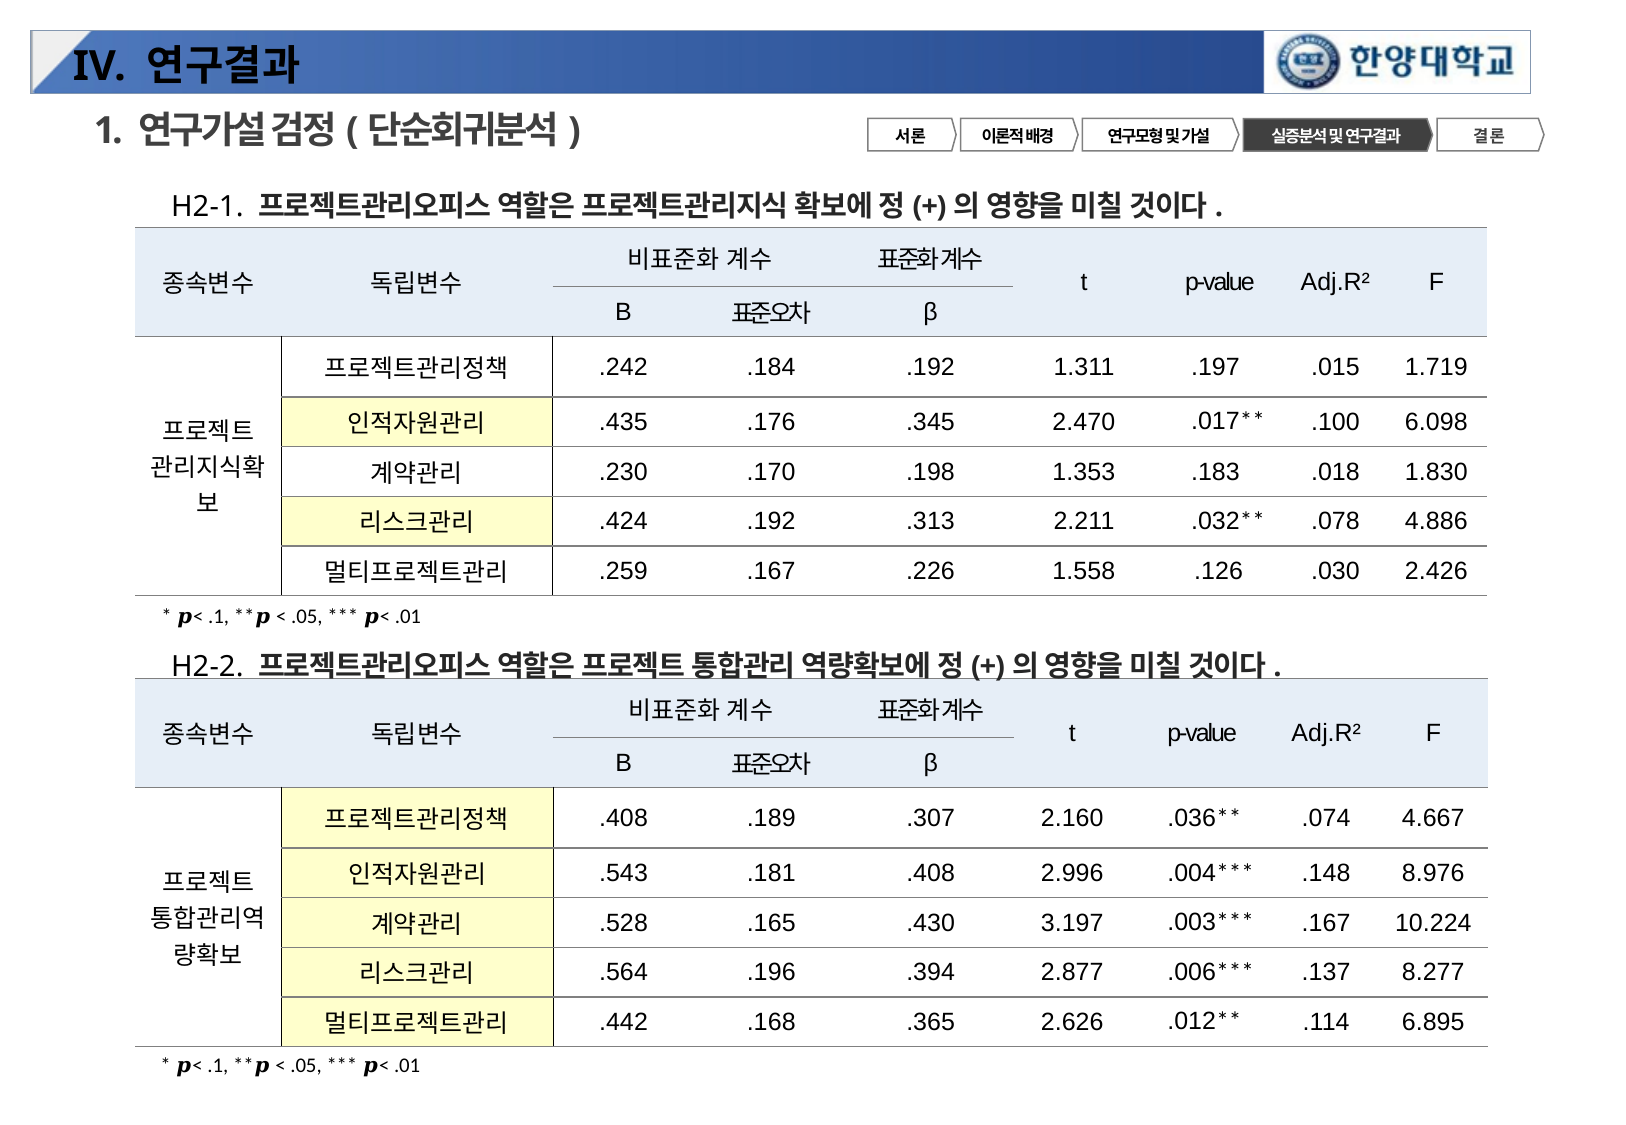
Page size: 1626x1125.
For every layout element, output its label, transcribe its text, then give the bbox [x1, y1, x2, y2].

table_cell .168 [695, 998, 848, 1039]
table_cell 2.160 [1014, 788, 1131, 847]
table_cell .181 [695, 849, 848, 897]
table_cell .017** [1155, 398, 1285, 446]
table_cell .528 [554, 898, 695, 947]
table_cell .242 [553, 337, 694, 396]
table_cell .184 [694, 337, 848, 396]
table_cell .230 [553, 447, 694, 496]
table_cell .430 [848, 898, 1014, 947]
table_cell 표준오차 [695, 738, 848, 787]
table_cell .004*** [1131, 849, 1273, 897]
table_cell 프로젝트 통합관리역량확보 [135, 788, 281, 1046]
table_cell .003*** [1131, 898, 1273, 947]
table_header Adj.R² [1285, 230, 1386, 336]
table_cell .036** [1131, 788, 1273, 847]
table_header 독립변수 [281, 690, 553, 787]
table_cell .012** [1131, 998, 1273, 1039]
table_cell .196 [695, 948, 848, 996]
table_header 표준화 계수 [848, 690, 1014, 737]
table_cell .226 [848, 547, 1013, 590]
table_cell 2.470 [1013, 398, 1155, 446]
table_cell .030 [1285, 547, 1386, 590]
table_cell 6.895 [1379, 998, 1488, 1039]
table_cell β [848, 738, 1014, 787]
table_header 비표준화 계수 [553, 690, 848, 737]
table_cell .424 [553, 497, 694, 545]
table_cell .197 [1155, 337, 1285, 396]
table_cell .170 [694, 447, 848, 496]
table_cell .345 [848, 398, 1013, 446]
table_cell 3.197 [1014, 898, 1131, 947]
table_cell .192 [848, 337, 1013, 396]
table_cell B [553, 287, 694, 336]
table_cell .442 [554, 998, 695, 1039]
table_cell .313 [848, 497, 1013, 545]
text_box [867, 118, 1544, 152]
table_cell .006*** [1131, 948, 1273, 996]
table_cell .165 [695, 898, 848, 947]
table_cell 멀티프로젝트관리 [282, 998, 553, 1039]
table_header t [1014, 690, 1131, 787]
table_cell .198 [848, 447, 1013, 496]
table_cell 6.098 [1386, 398, 1487, 446]
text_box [30, 30, 1531, 97]
table_cell 8.277 [1379, 948, 1488, 996]
table_cell .564 [554, 948, 695, 996]
table_cell 1.719 [1386, 337, 1487, 396]
table_cell 1.830 [1386, 447, 1487, 496]
table_header 독립변수 [281, 230, 553, 336]
table_cell 표준오차 [694, 287, 848, 336]
table_cell 2.211 [1013, 497, 1155, 545]
table_header Adj.R² [1273, 690, 1379, 787]
table_header 비표준화 계수 [553, 230, 848, 286]
text_box * 𝒑< .1, **𝒑 < .05, *** 𝒑< .01 [146, 590, 1517, 635]
table_cell 1.311 [1013, 337, 1155, 396]
table_cell .189 [695, 788, 848, 847]
table_cell .167 [1273, 898, 1379, 947]
table_cell .078 [1285, 497, 1386, 545]
text_box * 𝒑< .1, **𝒑 < .05, *** 𝒑< .01 [145, 1039, 1516, 1084]
table_cell 멀티프로젝트관리 [282, 547, 552, 590]
table_cell 2.877 [1014, 948, 1131, 996]
table_cell .176 [694, 398, 848, 446]
table_cell 8.976 [1379, 849, 1488, 897]
table_header 표준화 계수 [848, 230, 1013, 286]
table_cell .167 [694, 547, 848, 590]
table_cell 10.224 [1379, 898, 1488, 947]
table_cell .408 [554, 788, 695, 847]
table_cell B [553, 738, 695, 787]
table_cell 2.996 [1014, 849, 1131, 897]
table_cell .435 [553, 398, 694, 446]
text_box H2-1. 프로젝트관리오피스 역할은 프로젝트관리지식 확보에 정(+)의 영향을 미칠 것이다. [148, 172, 1519, 230]
table_cell 프로젝트관리정책 [282, 337, 552, 396]
table_cell .018 [1285, 447, 1386, 496]
table_cell .192 [694, 497, 848, 545]
table_cell β [848, 287, 1013, 336]
table_cell 계약관리 [282, 898, 553, 947]
table_cell 인적자원관리 [282, 849, 553, 897]
table_cell 2.426 [1386, 547, 1487, 590]
table_cell .394 [848, 948, 1014, 996]
table_header F [1386, 230, 1487, 336]
table_cell .137 [1273, 948, 1379, 996]
table_cell 1.353 [1013, 447, 1155, 496]
table_header p-value [1155, 230, 1285, 336]
table_header 종속변수 [135, 679, 281, 787]
text_box 1. 연구가설 검정(단순회귀분석) [78, 98, 1544, 159]
table_cell .408 [848, 849, 1014, 897]
table_cell .365 [848, 998, 1014, 1039]
table_cell .074 [1273, 788, 1379, 847]
table_cell 리스크관리 [282, 948, 553, 996]
table_cell .183 [1155, 447, 1285, 496]
table_header t [1013, 230, 1155, 336]
table_cell 1.558 [1013, 547, 1155, 590]
table_cell .032** [1155, 497, 1285, 545]
table_cell .543 [554, 849, 695, 897]
table_cell .259 [553, 547, 694, 590]
table_cell 4.886 [1386, 497, 1487, 545]
table_header 종속변수 [135, 228, 281, 336]
table_cell 4.667 [1379, 788, 1488, 847]
table_cell 인적자원관리 [282, 398, 552, 446]
table_cell .100 [1285, 398, 1386, 446]
table_header p-value [1131, 690, 1273, 787]
text_box H2-2. 프로젝트관리오피스 역할은 프로젝트 통합관리 역량확보에 정(+)의 영향을 미칠 것이다. [148, 633, 1519, 690]
table_cell 2.626 [1014, 998, 1131, 1039]
table_header F [1379, 690, 1488, 787]
table_cell .307 [848, 788, 1014, 847]
table_cell 리스크관리 [282, 497, 552, 545]
table_cell 프로젝트 관리지식확보 [135, 337, 281, 595]
table_cell .015 [1285, 337, 1386, 396]
table_cell .114 [1273, 998, 1379, 1039]
table_cell 계약관리 [282, 447, 552, 496]
table_cell 프로젝트관리정책 [282, 788, 553, 847]
table_cell .126 [1155, 547, 1285, 590]
table_cell .148 [1273, 849, 1379, 897]
